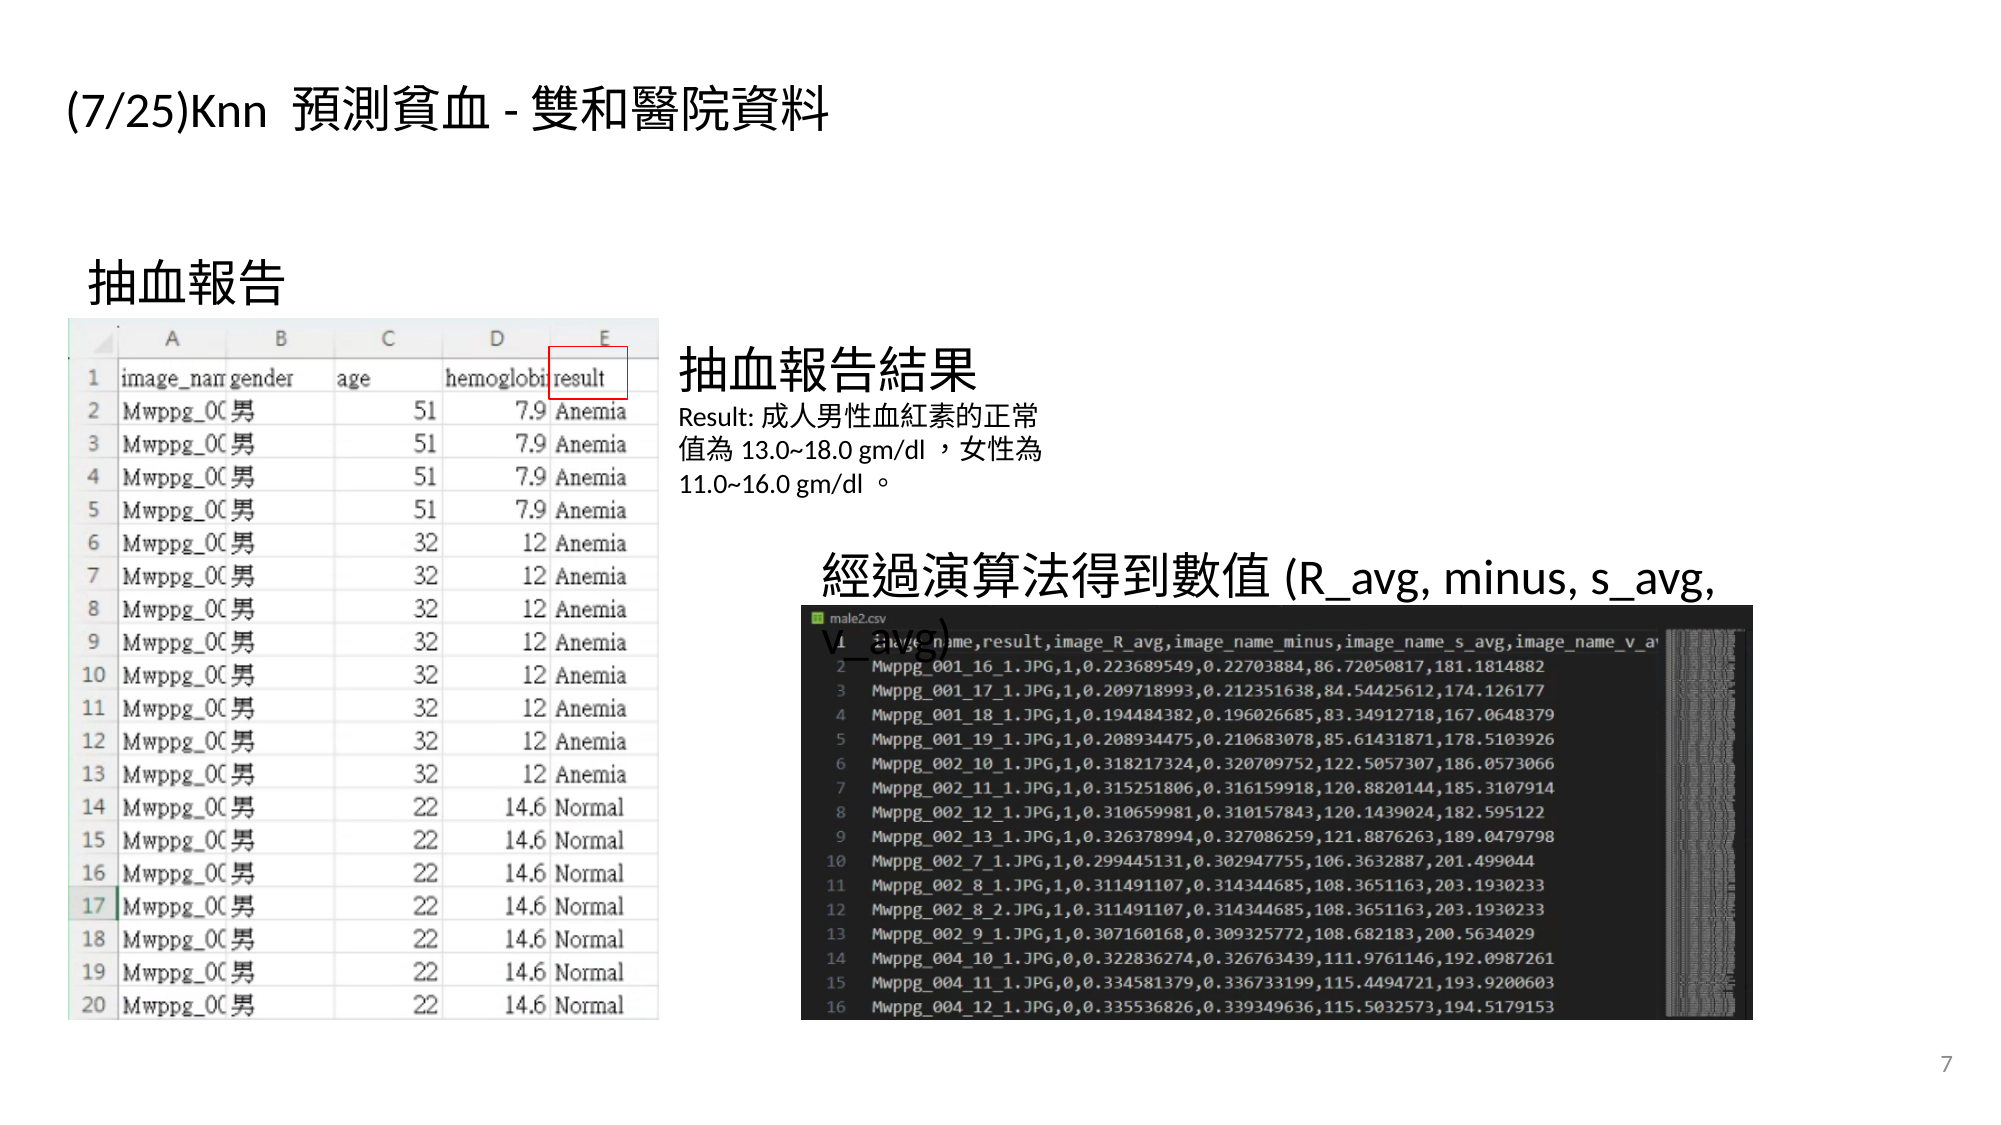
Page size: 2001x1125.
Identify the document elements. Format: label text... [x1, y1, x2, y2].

slide_number 7 [1853, 1019, 1974, 1106]
text_box 抽血報告結果 Result:成人男性血紅素的正常值為13.0~18.0 gm/dl，女性為11.0~16.0 gm/dl。 [659, 318, 1071, 519]
text_box 經過演算法得到數值(R_avg, minus, s_avg, v_avg) [801, 525, 1877, 805]
text_box 抽血報告 [67, 231, 369, 318]
picture [801, 605, 1753, 1020]
picture [67, 318, 659, 1020]
text_box (7/25)Knn 預測貧血-雙和醫院資料 [45, 57, 1046, 158]
